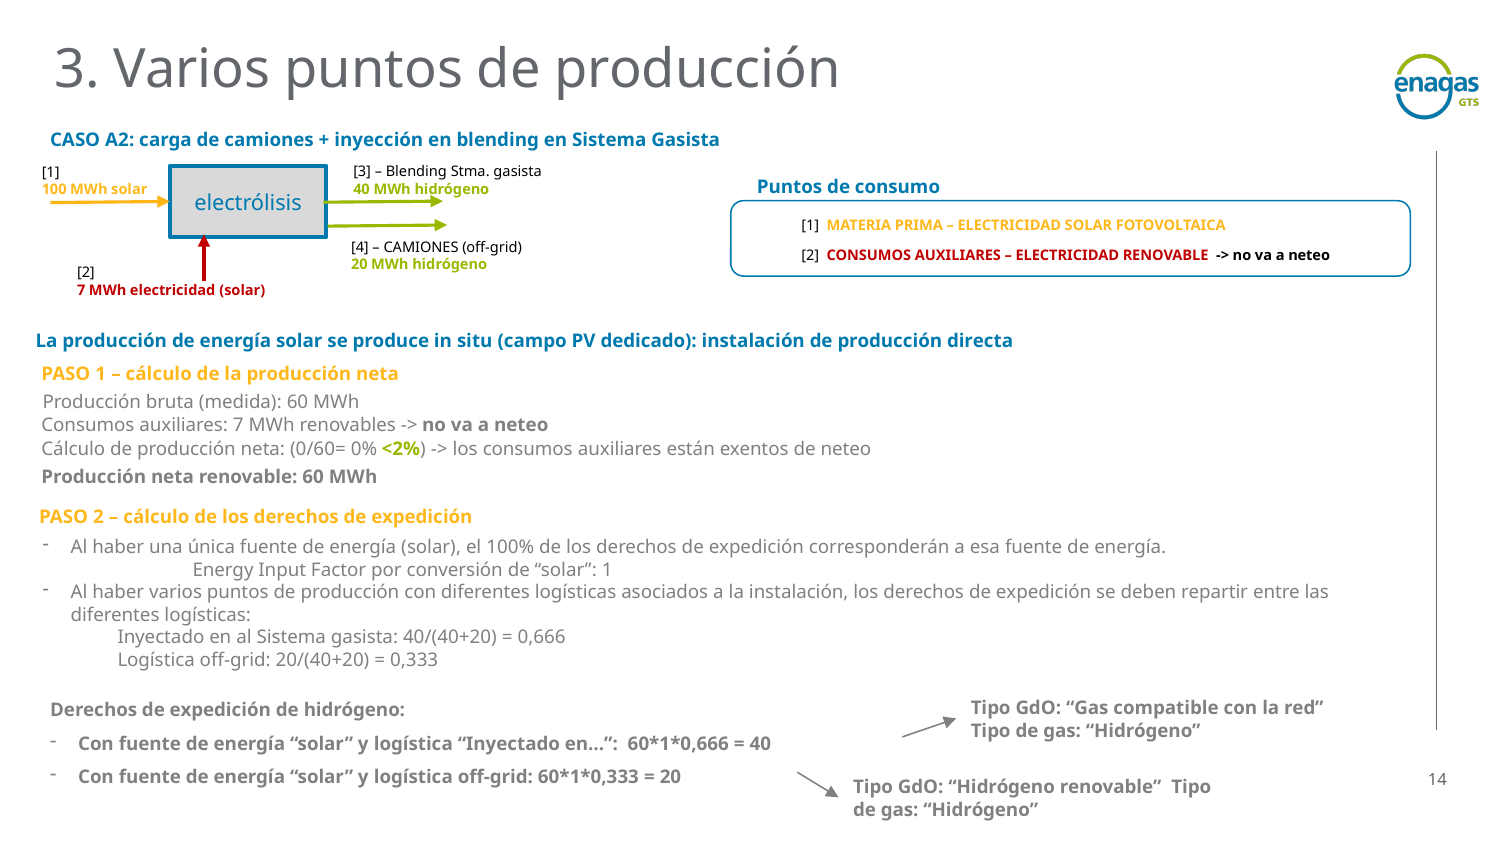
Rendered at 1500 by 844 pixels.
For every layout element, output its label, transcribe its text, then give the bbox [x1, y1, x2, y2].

text_box Tipo GdO: “Hidrógeno renovable” Tipo de gas: “Hidrógeno” [838, 767, 1242, 828]
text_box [902, 718, 957, 738]
text_box CASO A2: carga de camiones + inyección en blending en Sistema Gasista [35, 120, 1444, 158]
text_box Consumos auxiliares: 7 MWh renovables -> no va a neteo [26, 405, 1365, 429]
text_box 14 [1398, 760, 1477, 795]
text_box 3. Varios puntos de producción [54, 43, 1357, 99]
text_box La producción de energía solar se produce in situ (campo PV dedicado): instalación de producción directa [20, 320, 1359, 359]
picture [1443, 80, 1448, 88]
text_box Al haber una única fuente de energía (solar), el 100% de los derechos de expedición corresponderán a esa fuente de energía. Energy Input Factor por conversión de “solar”: 1 Al haber varios puntos de producción con diferentes logísticas asociados a la instalación, los derechos de expedición se deben repartir entre las diferentes logísticas: Inyectado en al Sistema gasista: 40/(40+20) = 0,666 Logística off-grid: 20/(40+20) = 0,333 [27, 527, 1366, 678]
text_box [4] – CAMIONES (off-grid) 20 MWh hidrógeno [336, 230, 537, 280]
text_box PASO 1 – cálculo de la producción neta [26, 354, 1365, 392]
text_box Derechos de expedición de hidrógeno: Con fuente de energía “solar” y logística “Inyectado en…”: 60*1*0,666 = 40 Con fuente de energía “solar” y logística off-grid: 60*1*0,333 = 20 [35, 690, 1374, 795]
text_box Producción neta renovable: 60 MWh [26, 467, 1365, 495]
text_box electrólisis [168, 164, 328, 239]
text_box [2] 7 MWh electricidad (solar) [62, 255, 327, 306]
picture [1392, 49, 1481, 124]
text_box [1] 100 MWh solar [27, 155, 163, 205]
text_box Tipo GdO: “Gas compatible con la red” Tipo de gas: “Hidrógeno” [956, 688, 1398, 749]
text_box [796, 771, 839, 799]
text_box [3] – Blending Stma. gasista 40 MWh hidrógeno [338, 158, 558, 205]
text_box Cálculo de producción neta: (0/60= 0% <2%) -> los consumos auxiliares están exentos de neteo [26, 429, 1365, 467]
text_box PASO 2 – cálculo de los derechos de expedición [24, 496, 1202, 535]
text_box [728, 198, 1413, 279]
text_box Producción bruta (medida): 60 MWh [27, 382, 1366, 421]
text_box Puntos de consumo [742, 167, 955, 198]
